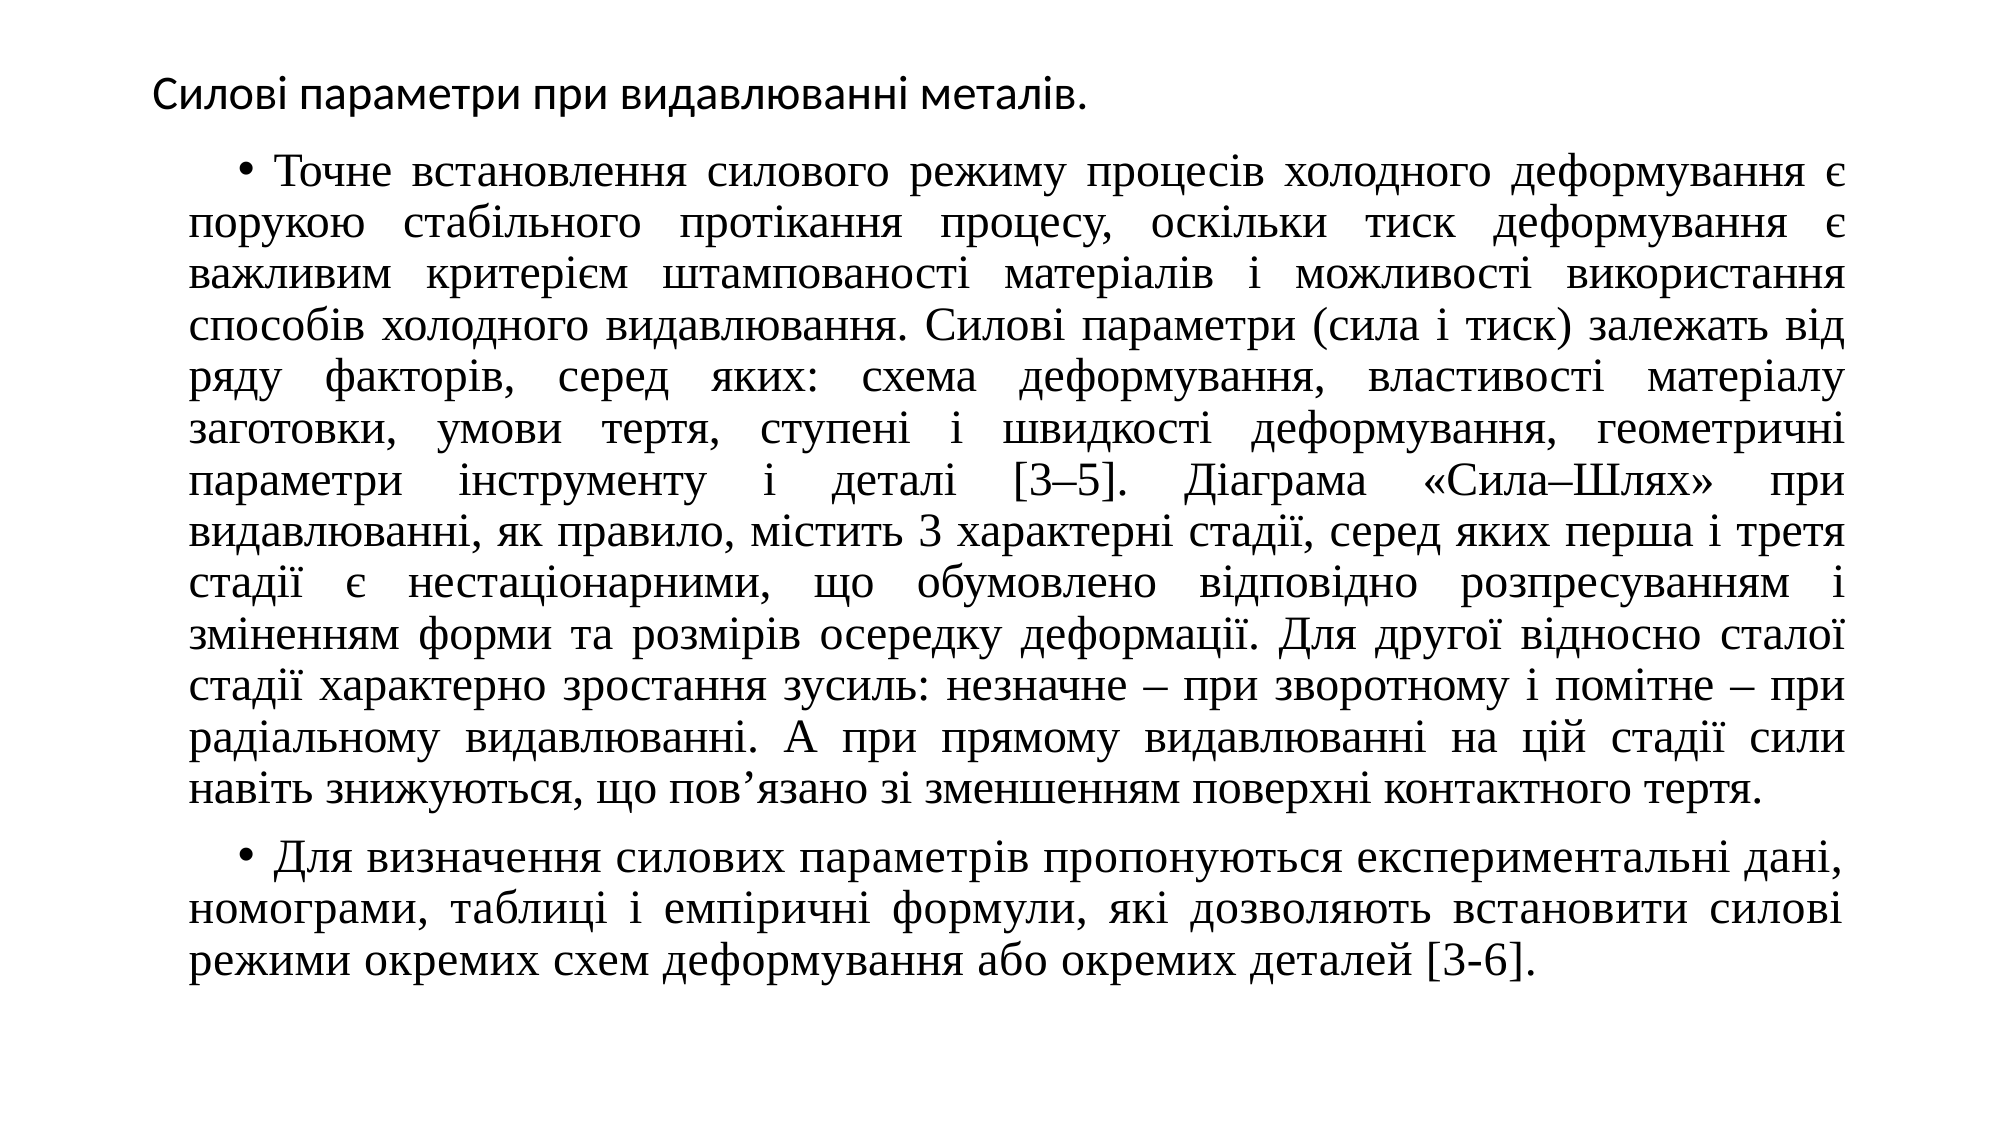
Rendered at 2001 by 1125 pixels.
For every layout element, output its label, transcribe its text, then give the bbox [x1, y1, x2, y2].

title Силові параметри при видавлюванні металів. [137, 59, 1863, 137]
list Точне встановлення силового режиму процесів холодного деформування є порукою стабільного протікання процесу, оскільки тиск деформування є важливим критерієм штампованості матеріалів і можливості використання способів холодного видавлювання. Силові параметри (сила і тиск) залежать від ряду факторів, серед яких: схема деформування, властивості матеріалу заготовки, умови тертя, ступені і швидкості деформування, геометричні параметри інструменту і деталі [3–5]. Діаграма «Сила–Шлях» при видавлюванні, як правило, містить 3 характерні стадії, серед яких перша і третя стадії є нестаціонарними, що обумовлено відповідно розпресуванням і зміненням форми та розмірів осередку деформації. Для другої відносно сталої стадії характерно зростання зусиль: незначне – при зворотному і помітне – при радіальному видавлюванні. А при прямому видавлюванні на цій стадії сили навіть знижуються, що пов’язано зі зменшенням поверхні контактного тертя. Для визначення силових параметрів пропонуються експериментальні дані, номограми, таблиці і емпіричні формули, які дозволяють встановити силові режими окремих схем деформування або окремих деталей [3-6]. [137, 137, 1863, 1014]
